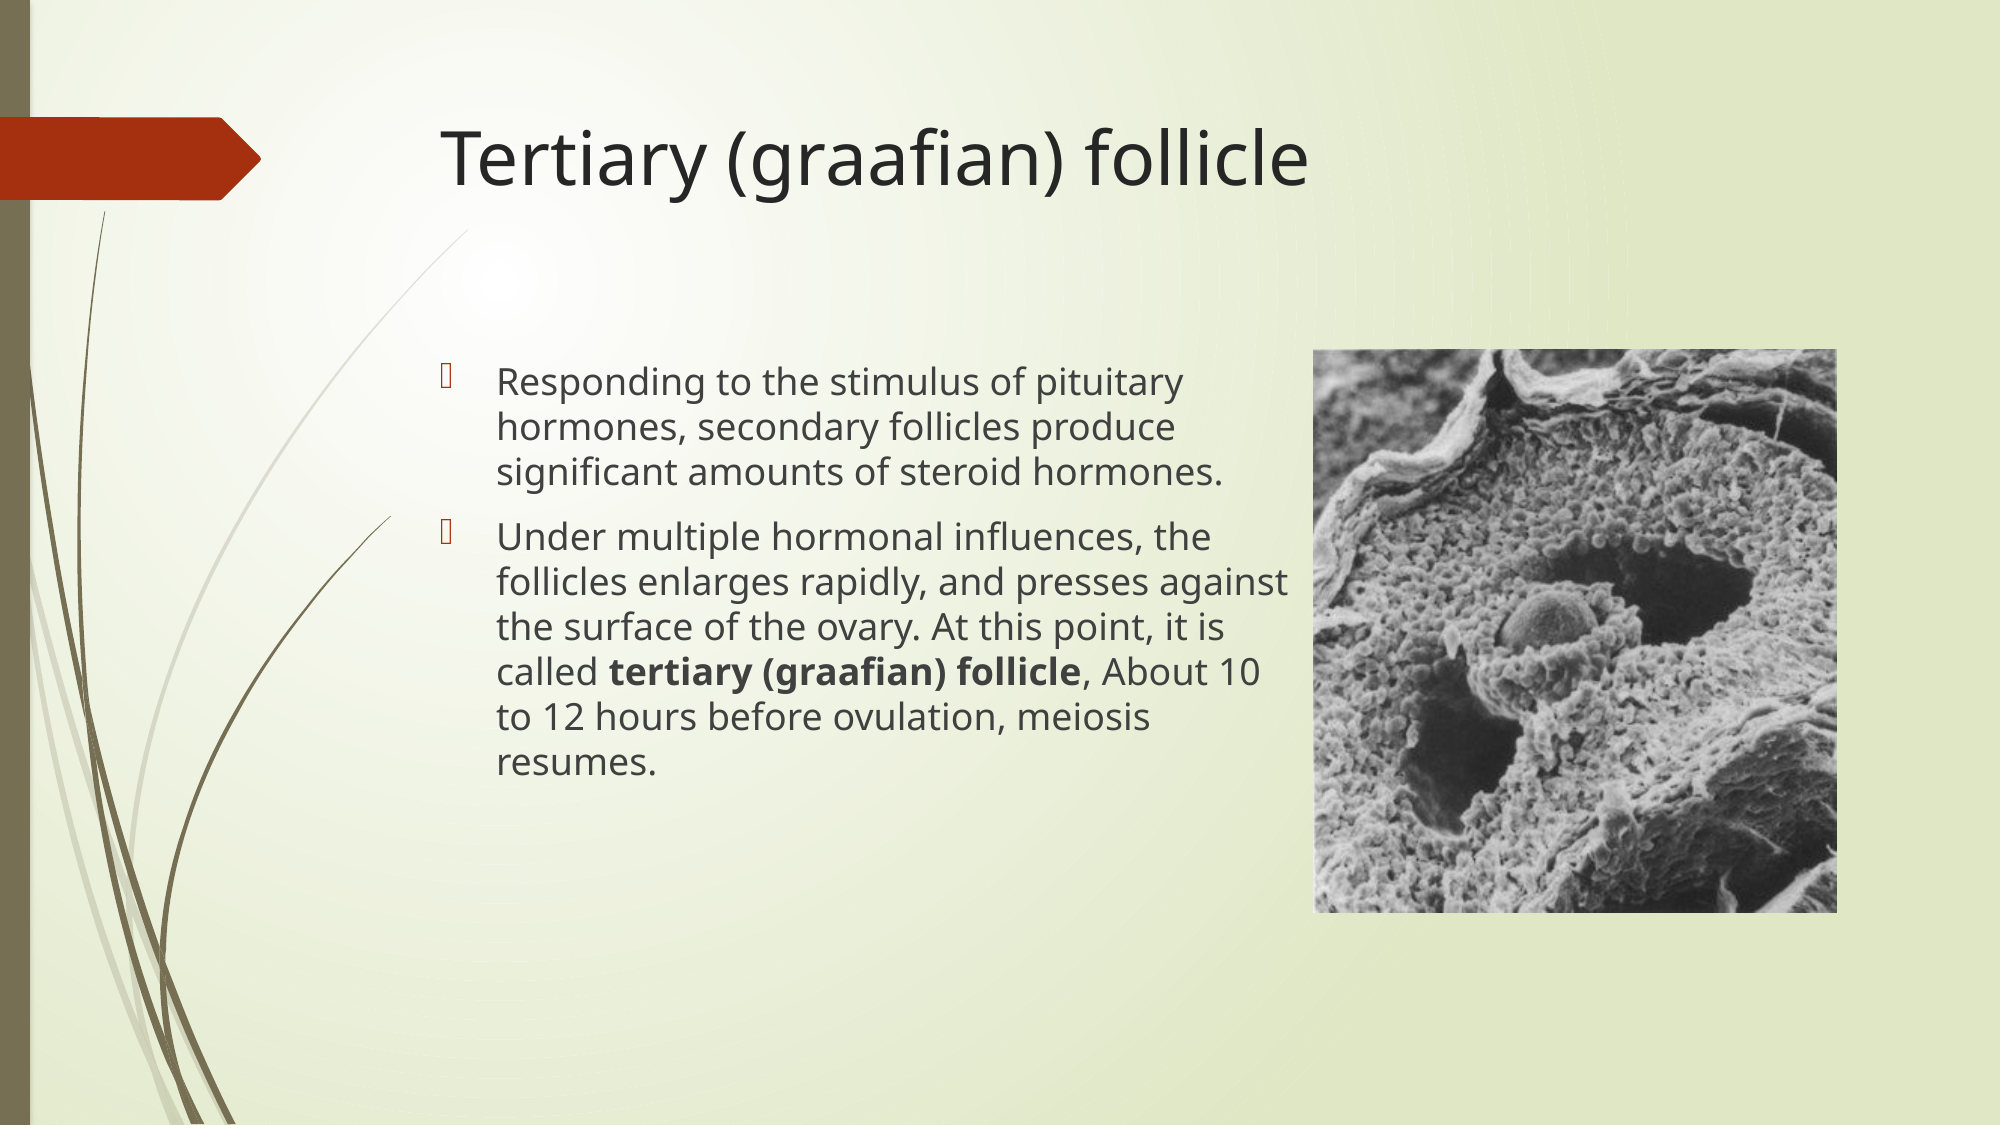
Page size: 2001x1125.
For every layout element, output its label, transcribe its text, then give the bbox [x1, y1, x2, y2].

title Tertiary (graafian) follicle [425, 102, 1888, 313]
list Responding to the stimulus of pituitary hormones, secondary follicles produce significant amounts of steroid hormones. Under multiple hormonal influences, the follicles enlarges rapidly, and presses against the surface of the ovary. At this point, it is called tertiary (graafian) follicle, About 10 to 12 hours before ovulation, meiosis resumes. [424, 350, 1314, 970]
picture [1313, 349, 1837, 913]
